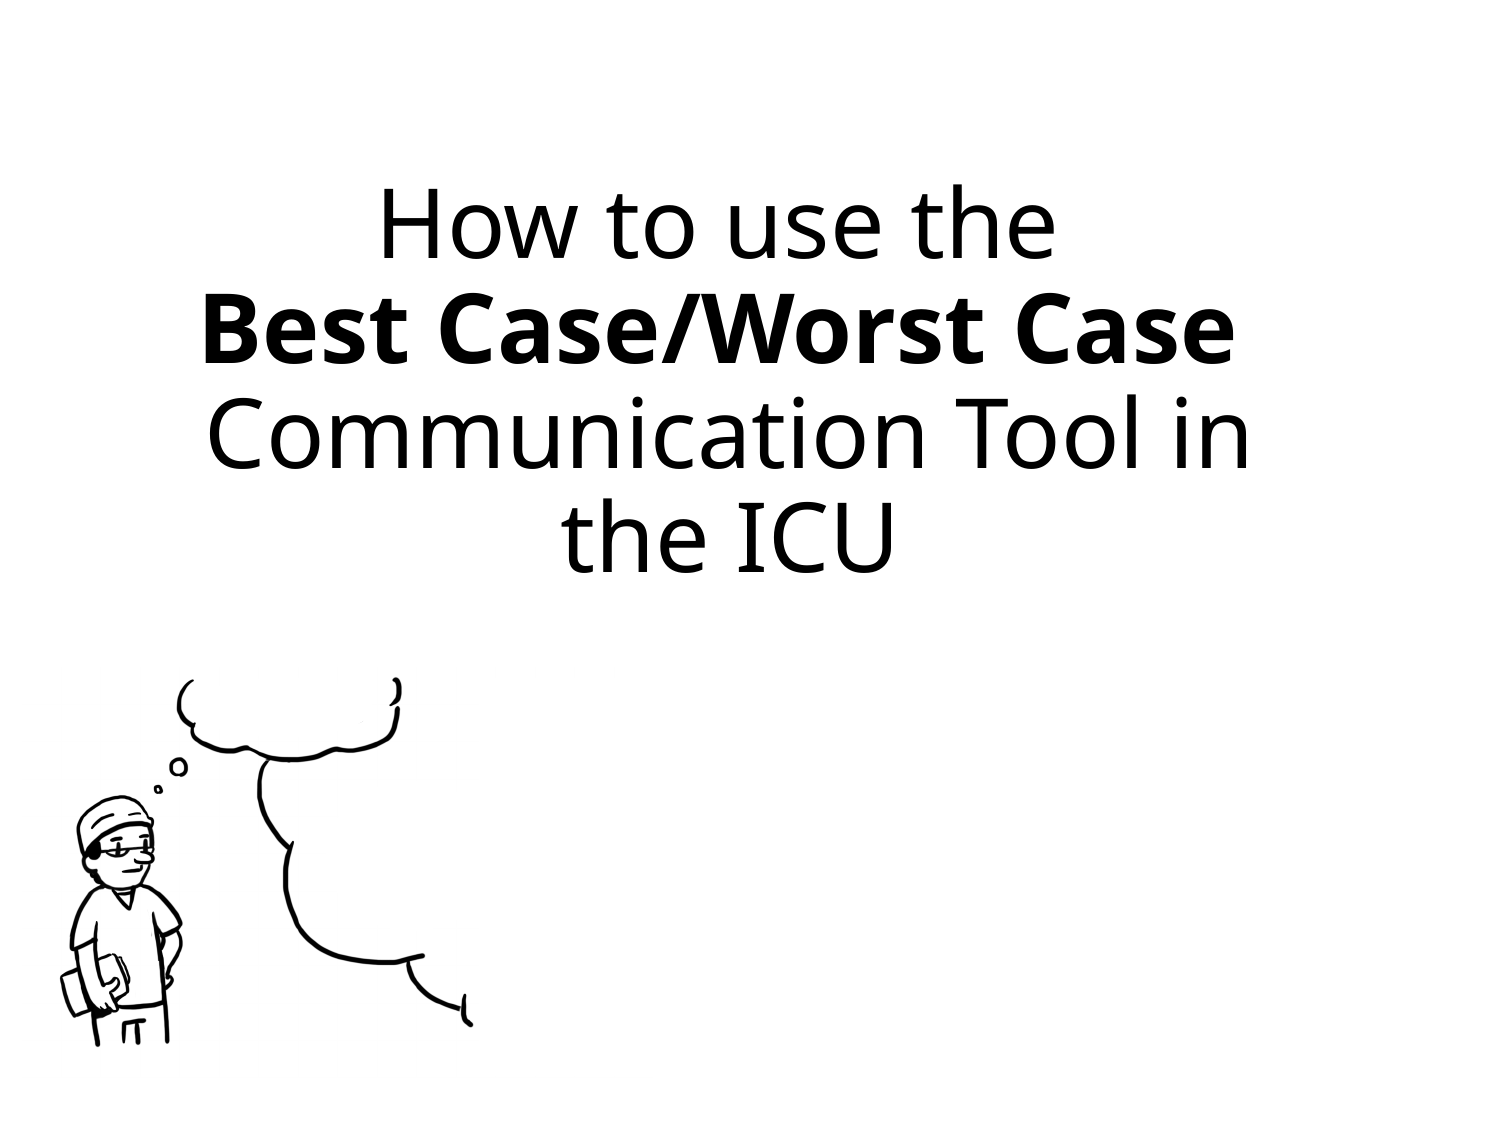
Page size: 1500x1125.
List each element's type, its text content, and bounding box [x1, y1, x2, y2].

title How to use the Best Case/Worst Case Communication Tool in the ICU [169, 136, 1293, 602]
picture [22, 667, 653, 1078]
